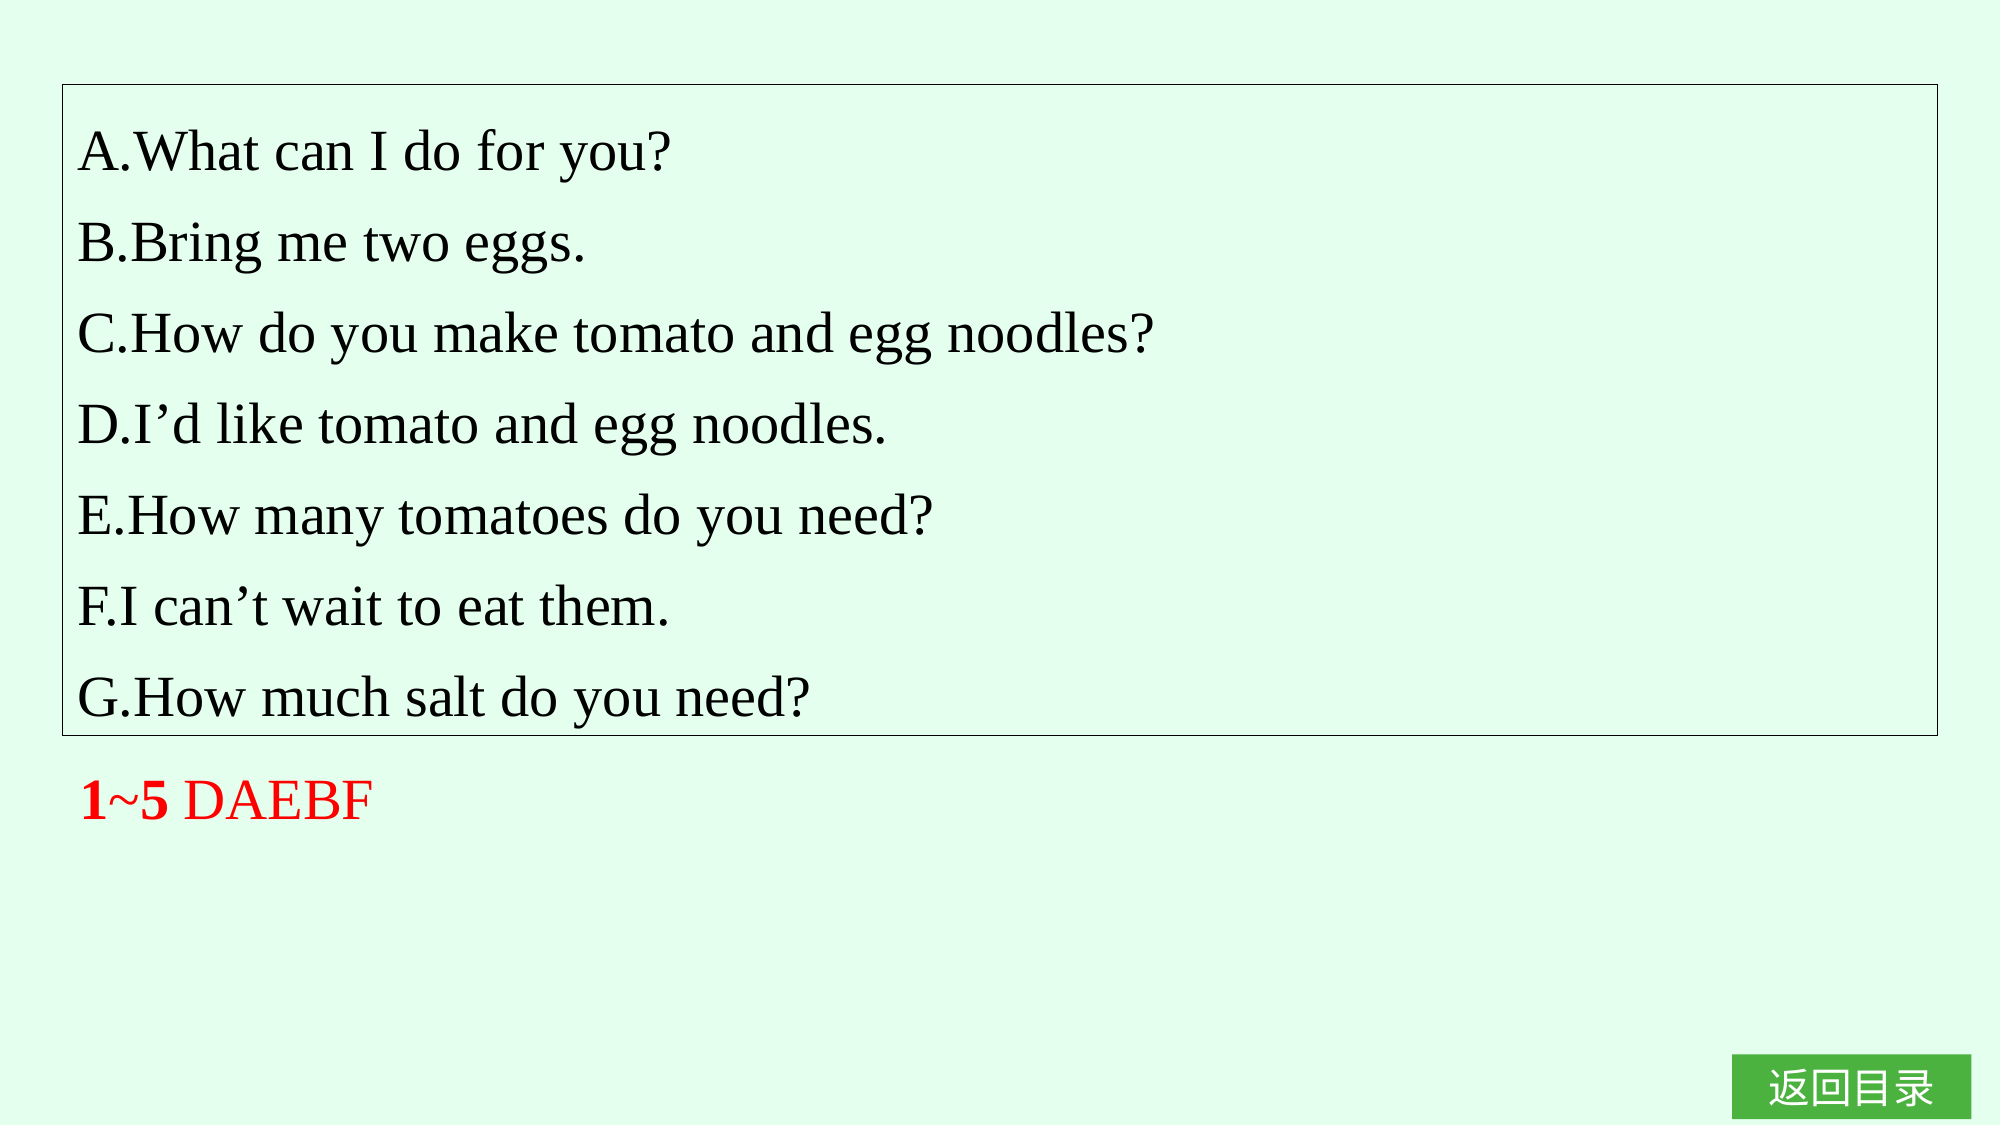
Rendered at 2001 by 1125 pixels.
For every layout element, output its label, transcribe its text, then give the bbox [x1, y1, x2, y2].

text_box 1~5 DAEBF [64, 732, 404, 839]
text_box A.What can I do for you? B.Bring me two eggs. C.How do you make tomato and egg noodles? D.I’d like tomato and egg noodles. E.How many tomatoes do you need? F.I can’t wait to eat them. G.How much salt do you need? [62, 84, 1938, 736]
